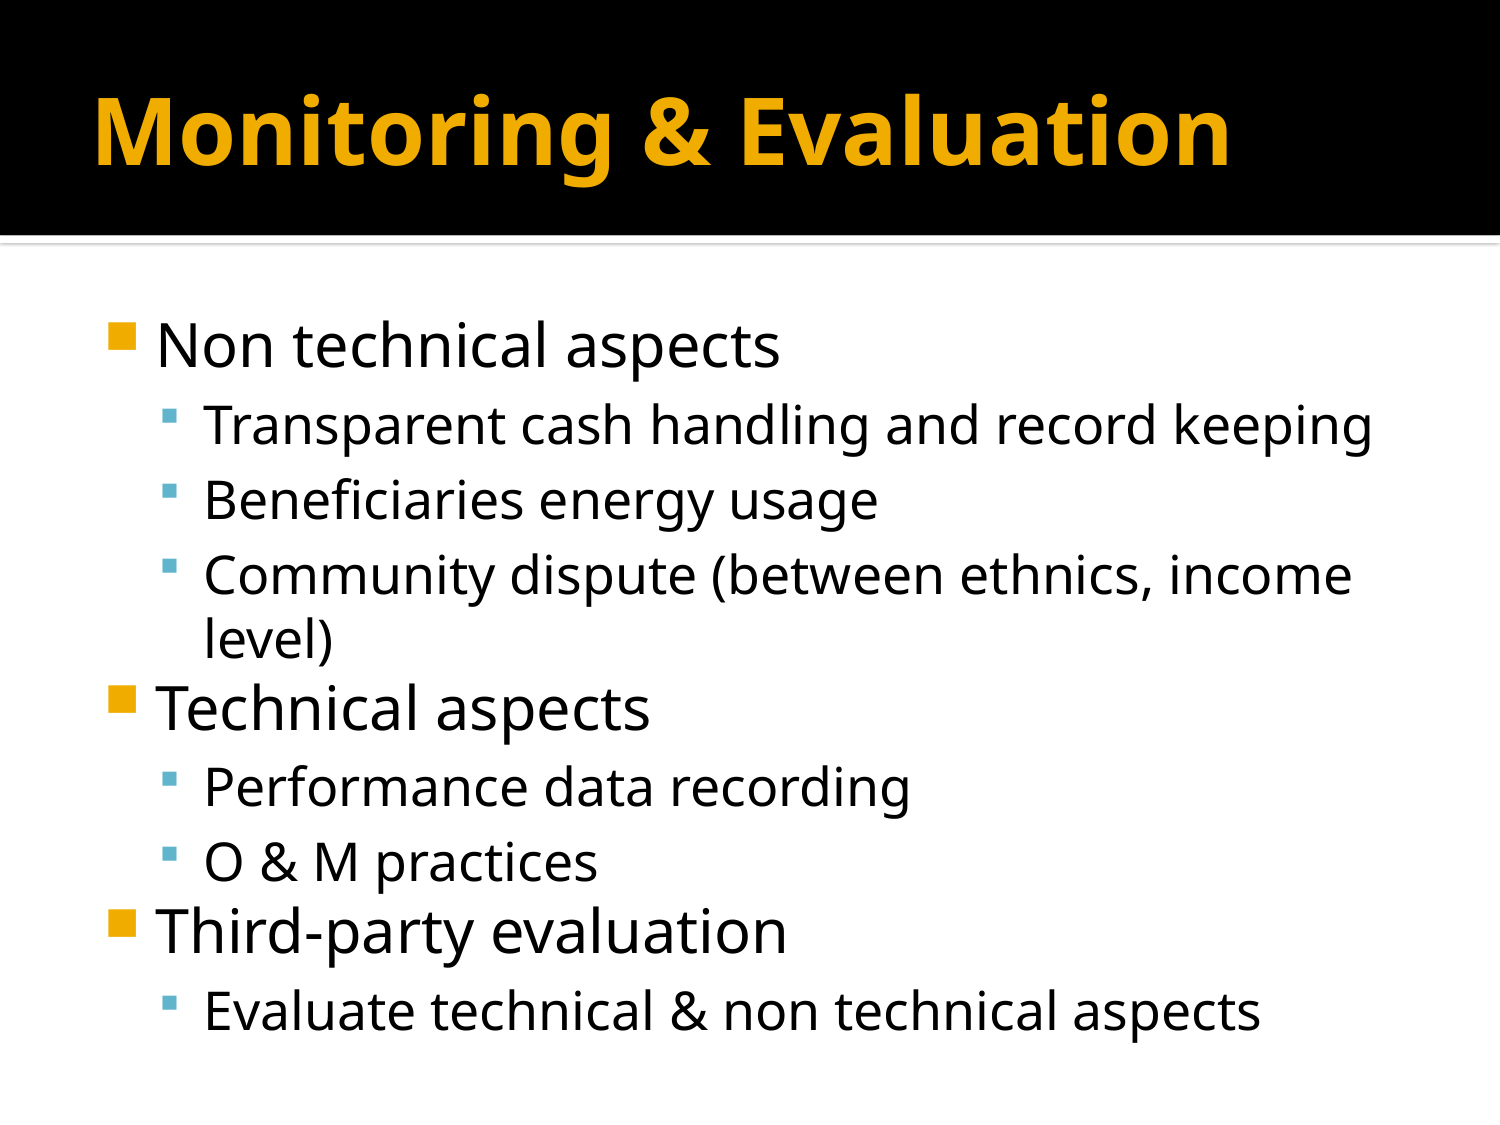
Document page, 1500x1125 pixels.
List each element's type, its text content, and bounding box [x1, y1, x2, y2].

title Monitoring & Evaluation [75, 25, 1425, 231]
list Non technical aspects Transparent cash handling and record keeping Beneficiaries energy usage Community dispute (between ethnics, income level) Technical aspects Performance data recording O & M practices Third-party evaluation Evaluate technical & non technical aspects [75, 291, 1425, 1050]
